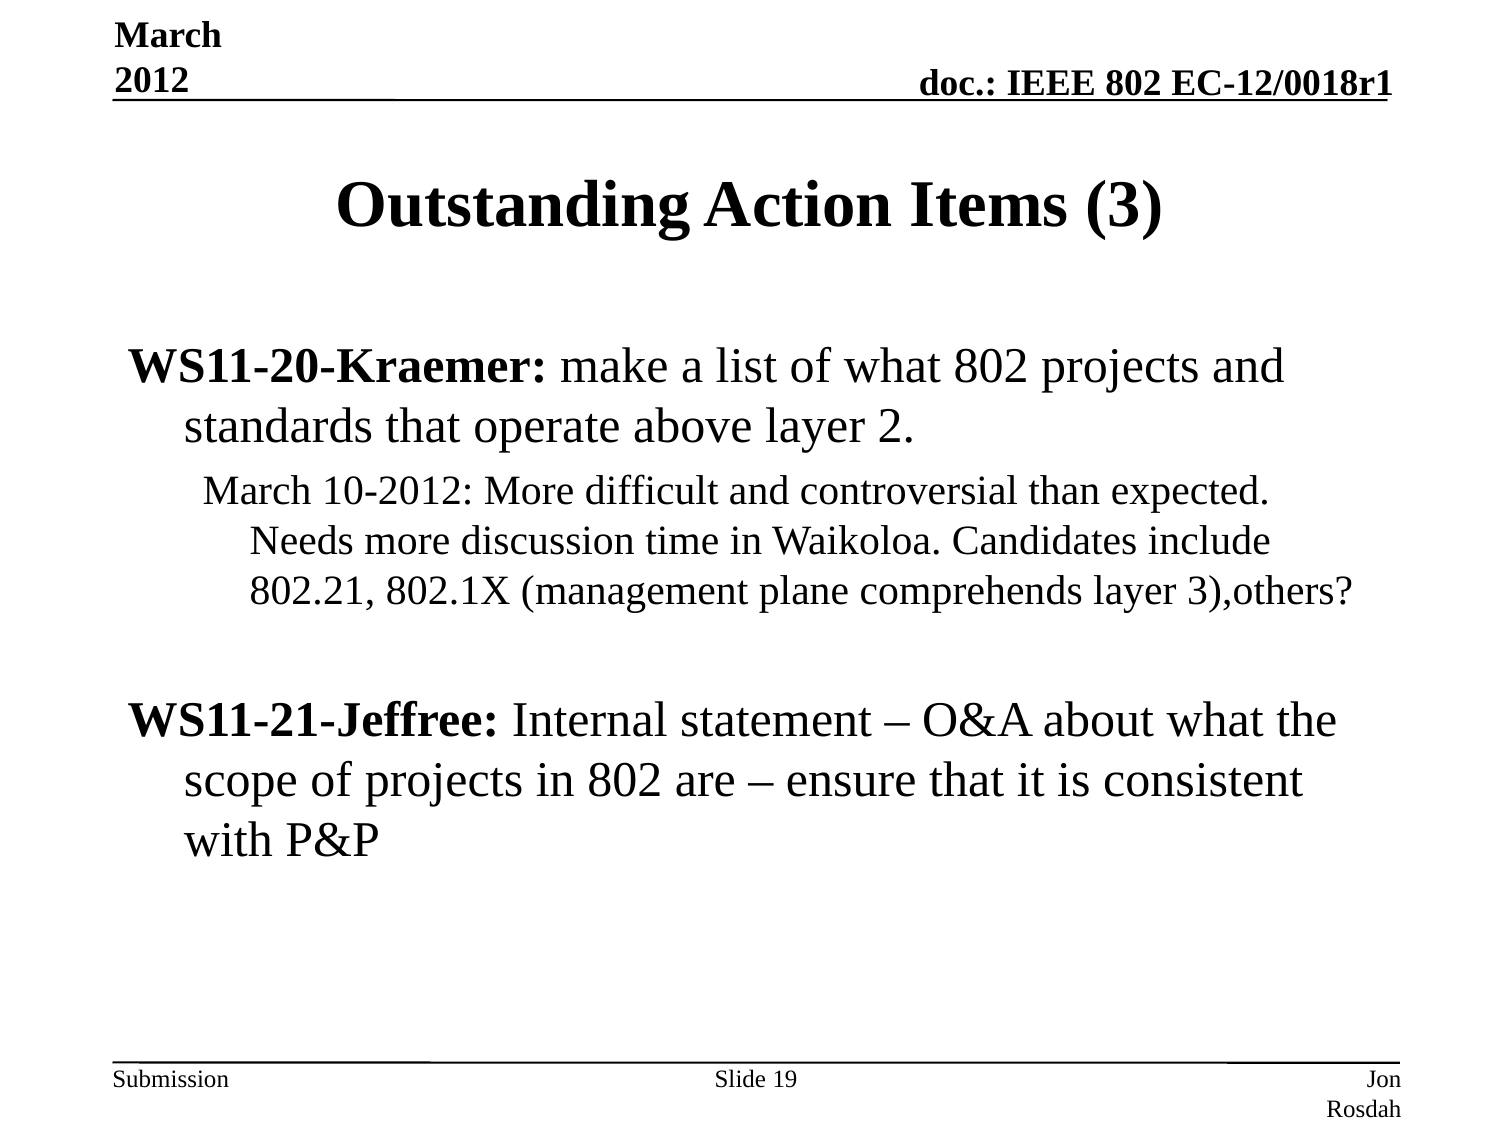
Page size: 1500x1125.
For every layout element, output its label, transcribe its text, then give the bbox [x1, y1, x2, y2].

footer Jon Rosdahl, CSR [1324, 1061, 1402, 1093]
slide_number Slide 19 [712, 1061, 800, 1123]
title Outstanding Action Items (3) [112, 112, 1388, 288]
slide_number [114, 54, 290, 101]
list WS11-20-Kraemer: make a list of what 802 projects and standards that operate above layer 2. March 10-2012: More difficult and controversial than expected. Needs more discussion time in Waikoloa. Candidates include 802.21, 802.1X (management plane comprehends layer 3),others? WS11-21-Jeffree: Internal statement – O&A about what the scope of projects in 802 are – ensure that it is consistent with P&P [112, 324, 1388, 1000]
